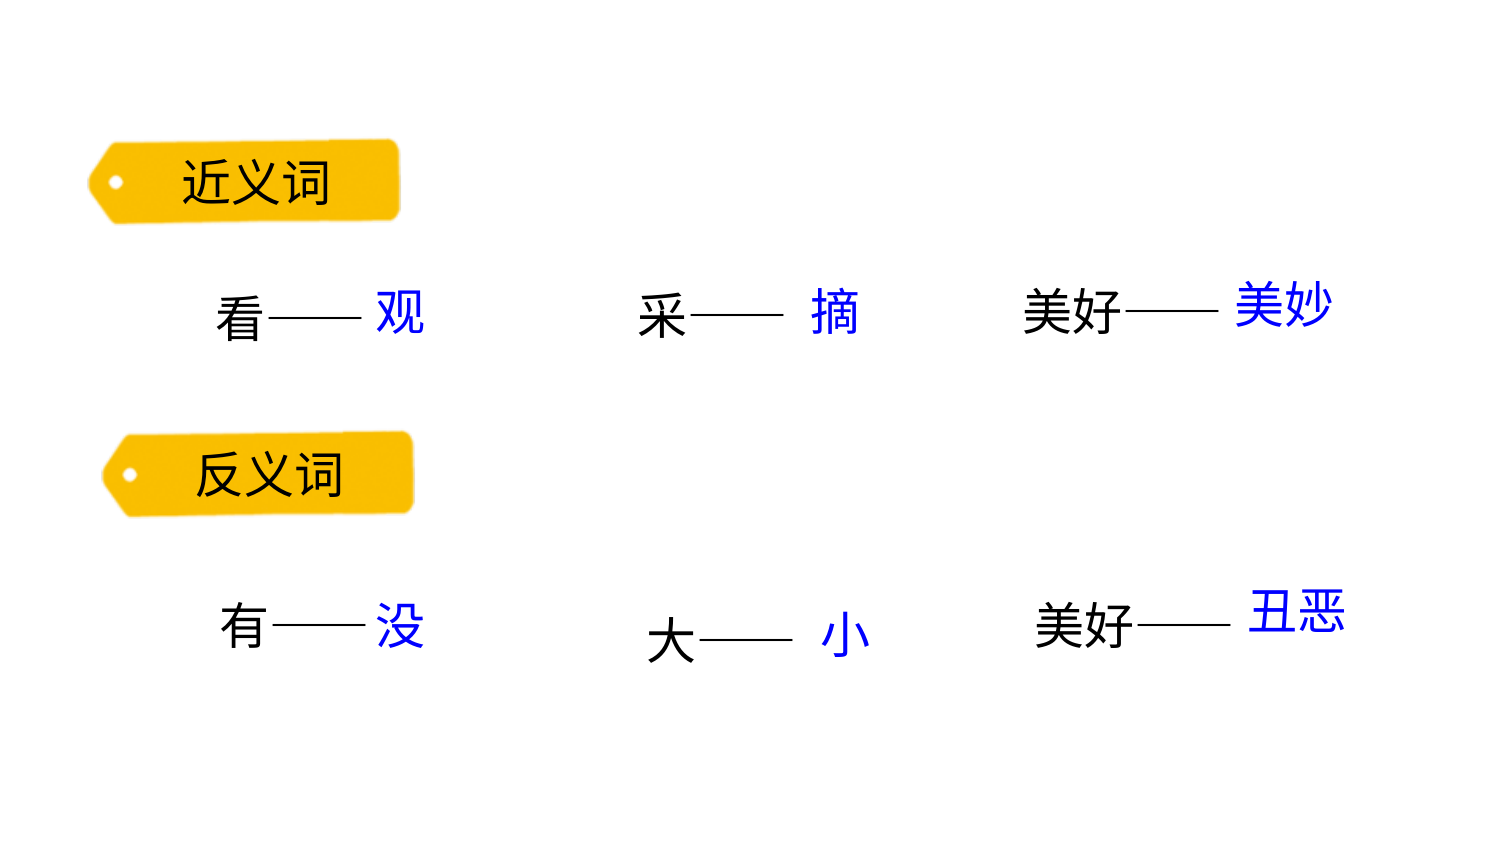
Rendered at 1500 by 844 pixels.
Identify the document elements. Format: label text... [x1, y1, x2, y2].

text_box 美好—— [1007, 242, 1281, 438]
text_box 丑恶 [1232, 572, 1500, 648]
text_box 有—— [204, 557, 539, 662]
text_box 小 [805, 595, 967, 671]
text_box 看—— [166, 249, 440, 445]
picture [87, 426, 426, 522]
text_box 美妙 [1219, 266, 1381, 341]
text_box 大—— [632, 572, 967, 677]
text_box 美好—— [1019, 557, 1355, 662]
text_box 采—— [622, 247, 896, 352]
picture [74, 134, 413, 230]
text_box 摘 [796, 273, 957, 348]
text_box 观 [360, 273, 522, 348]
text_box 没 [360, 587, 522, 663]
